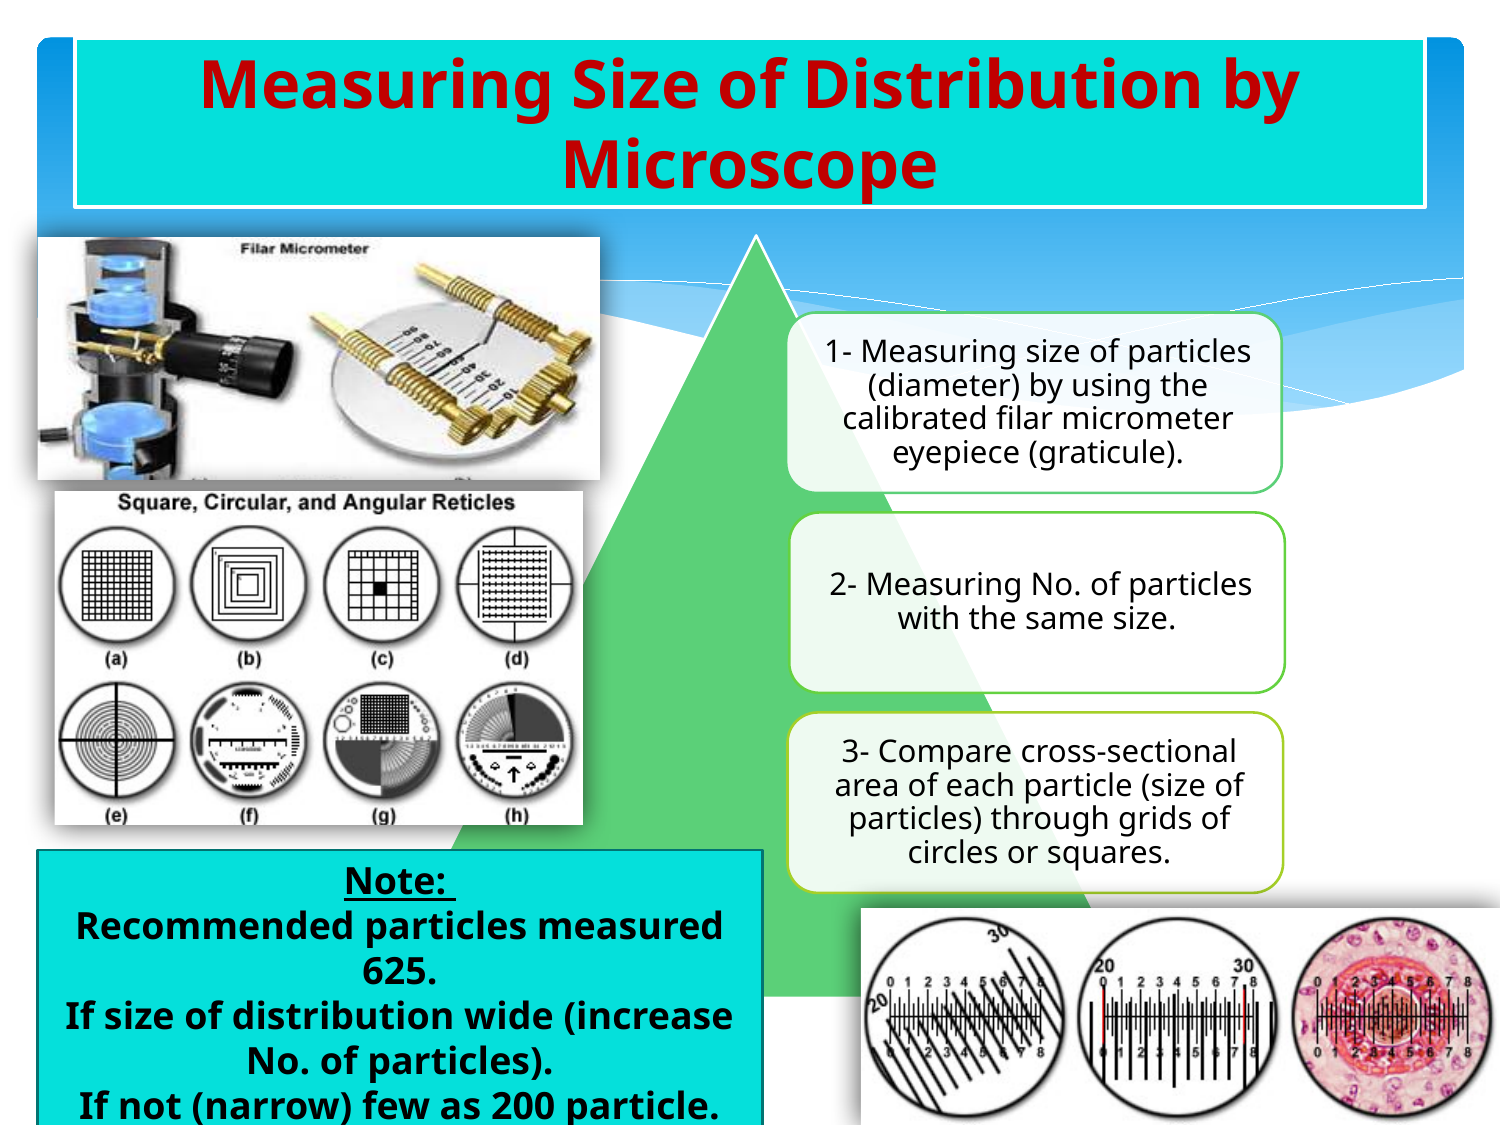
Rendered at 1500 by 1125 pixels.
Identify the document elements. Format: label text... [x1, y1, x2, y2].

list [37, 235, 1463, 999]
picture [860, 908, 1500, 1125]
text_box Note: Recommended particles measured 625. If size of distribution wide (increase No. of particles). If not (narrow) few as 200 particle. [36, 1008, 764, 1125]
title Measuring Size of Distribution by Microscope [73, 35, 1427, 209]
picture [37, 237, 601, 481]
picture [54, 491, 584, 826]
